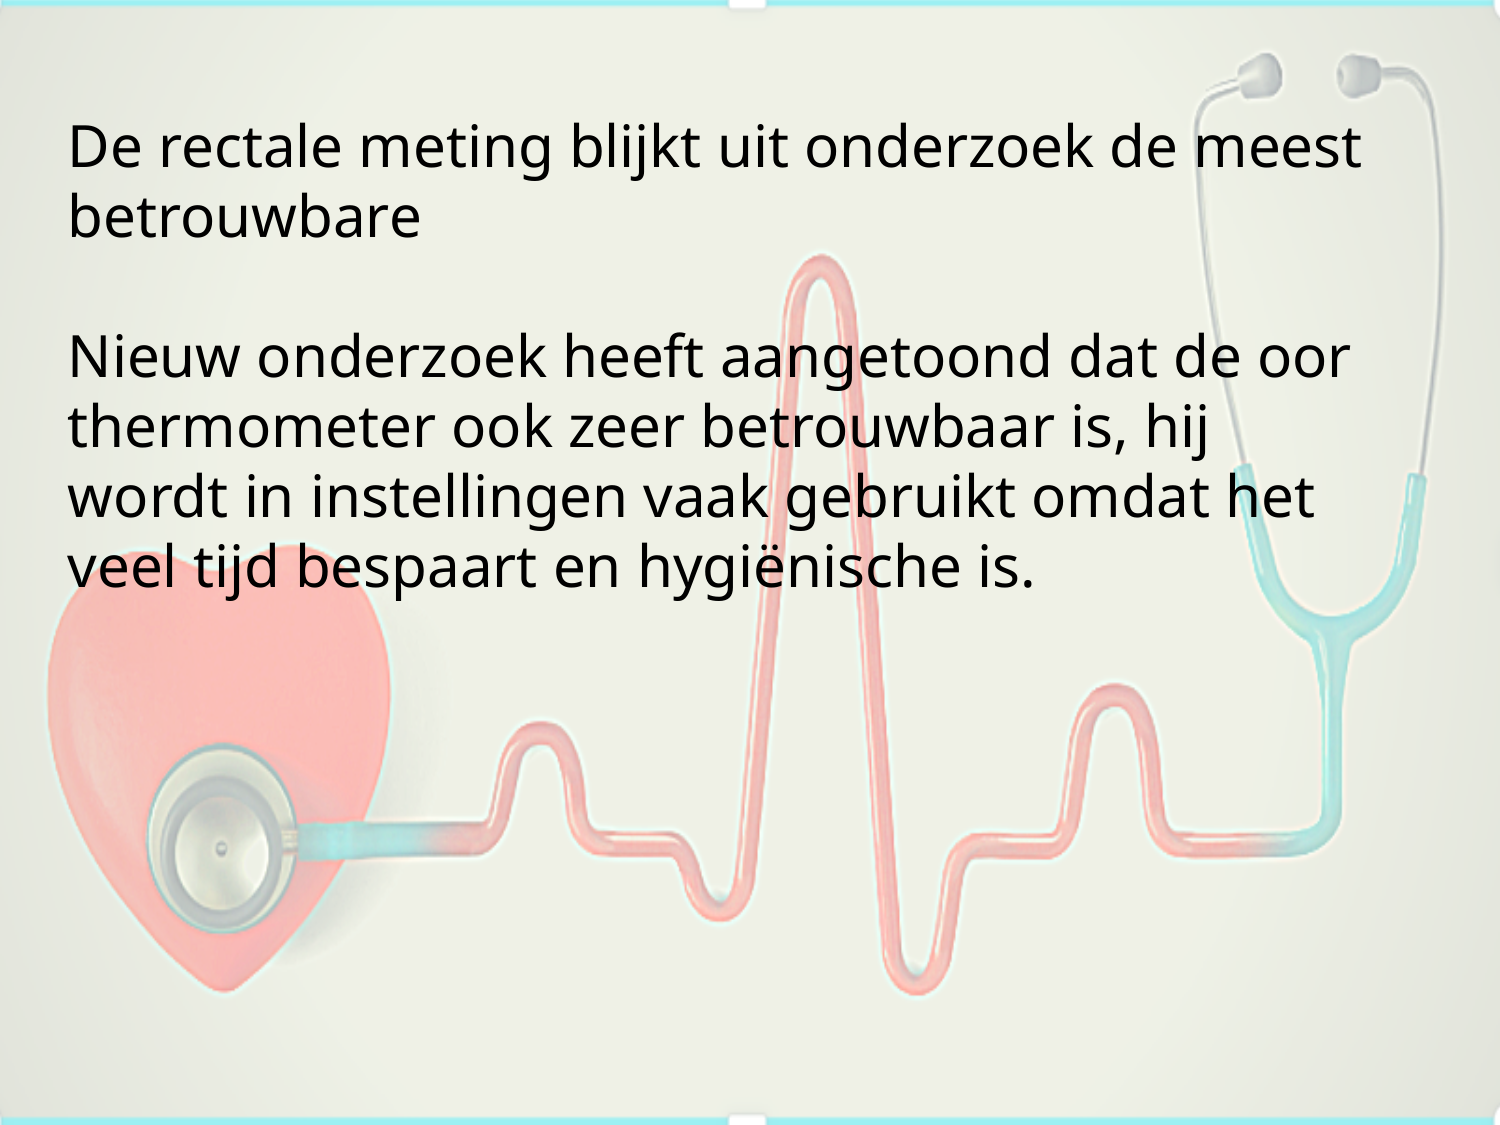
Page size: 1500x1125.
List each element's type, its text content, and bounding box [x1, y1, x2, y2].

text_box De rectale meting blijkt uit onderzoek de meest betrouwbare Nieuw onderzoek heeft aangetoond dat de oor thermometer ook zeer betrouwbaar is, hij wordt in instellingen vaak gebruikt omdat het veel tijd bespaart en hygiënische is. [53, 101, 1388, 607]
